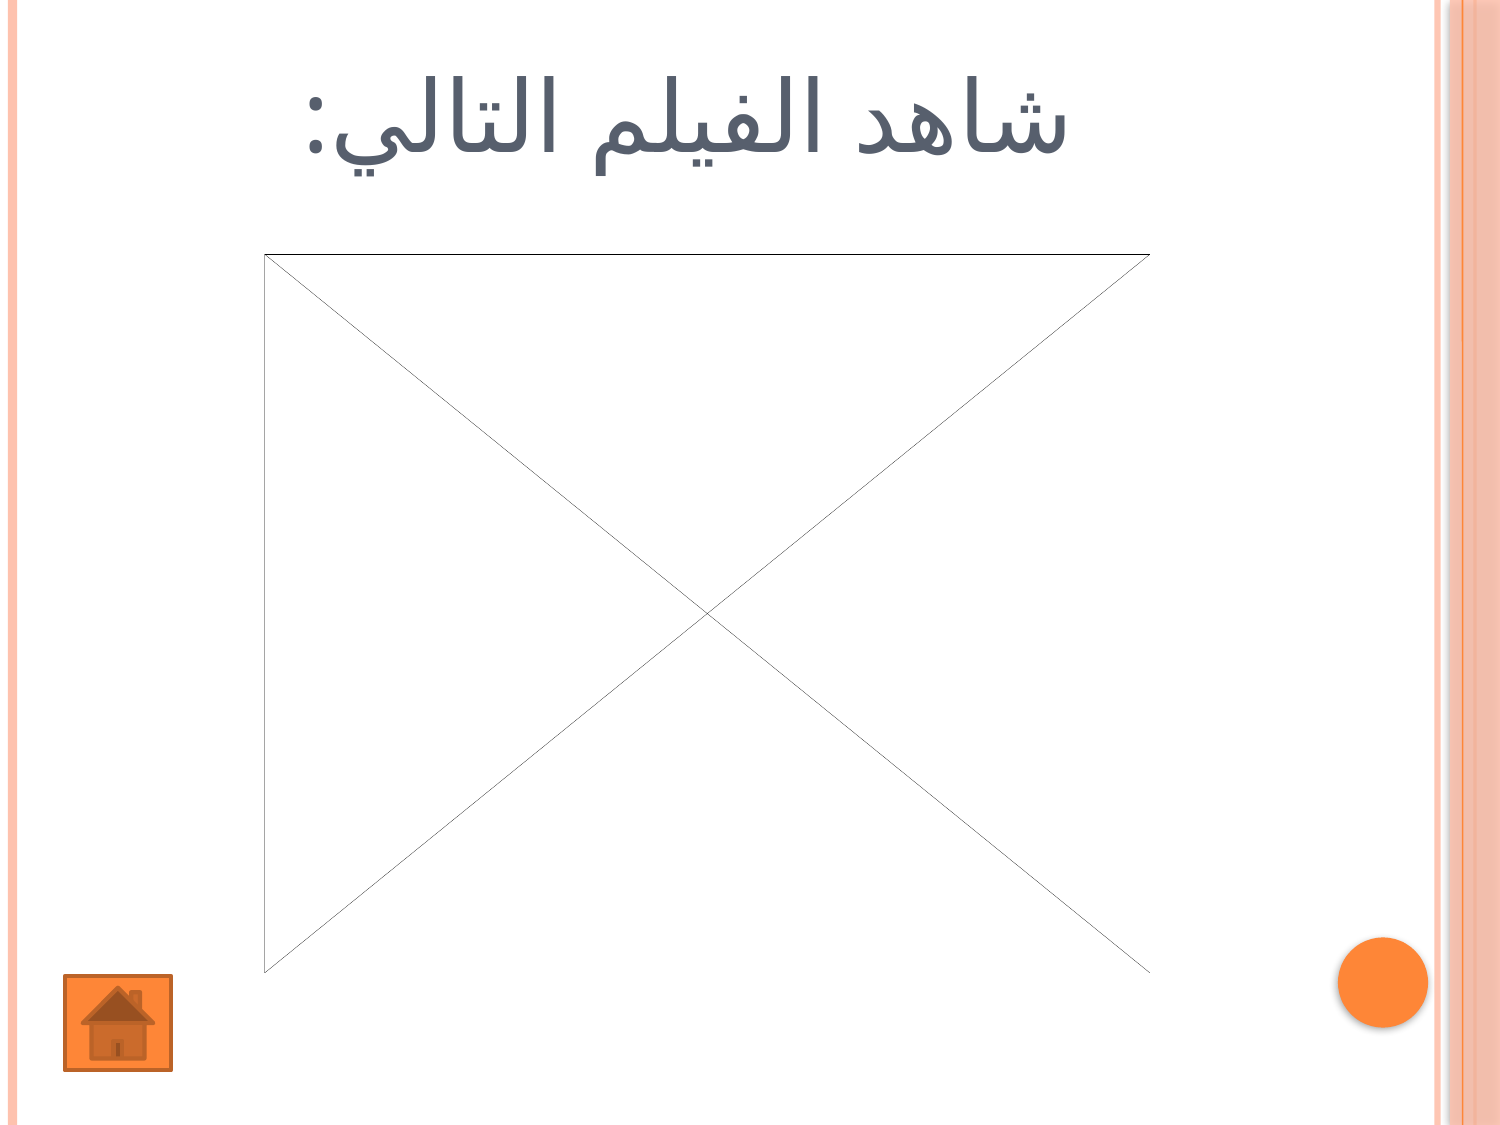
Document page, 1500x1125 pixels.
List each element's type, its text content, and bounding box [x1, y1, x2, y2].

text_box [63, 974, 173, 1072]
text_box شاهد الفيلم التالي: [75, 45, 1300, 233]
